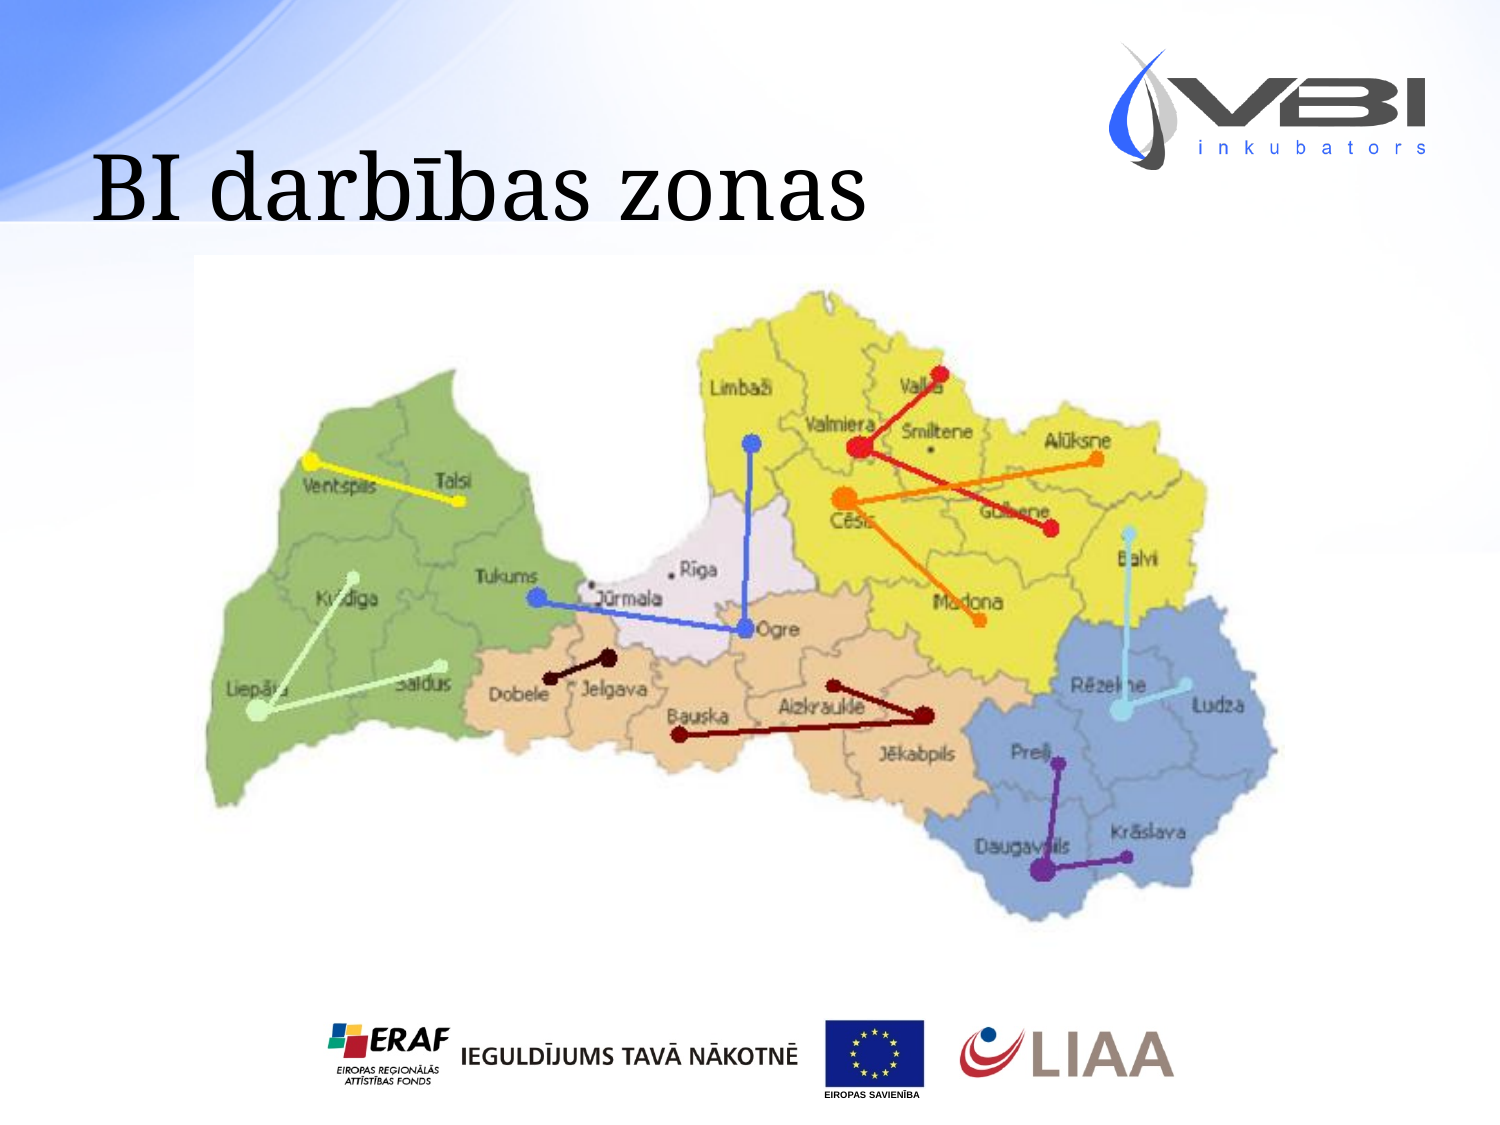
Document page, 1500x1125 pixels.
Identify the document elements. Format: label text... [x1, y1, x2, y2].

picture [0, 0, 1500, 1125]
title BI darbības zonas [74, 58, 1426, 247]
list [194, 255, 1285, 974]
